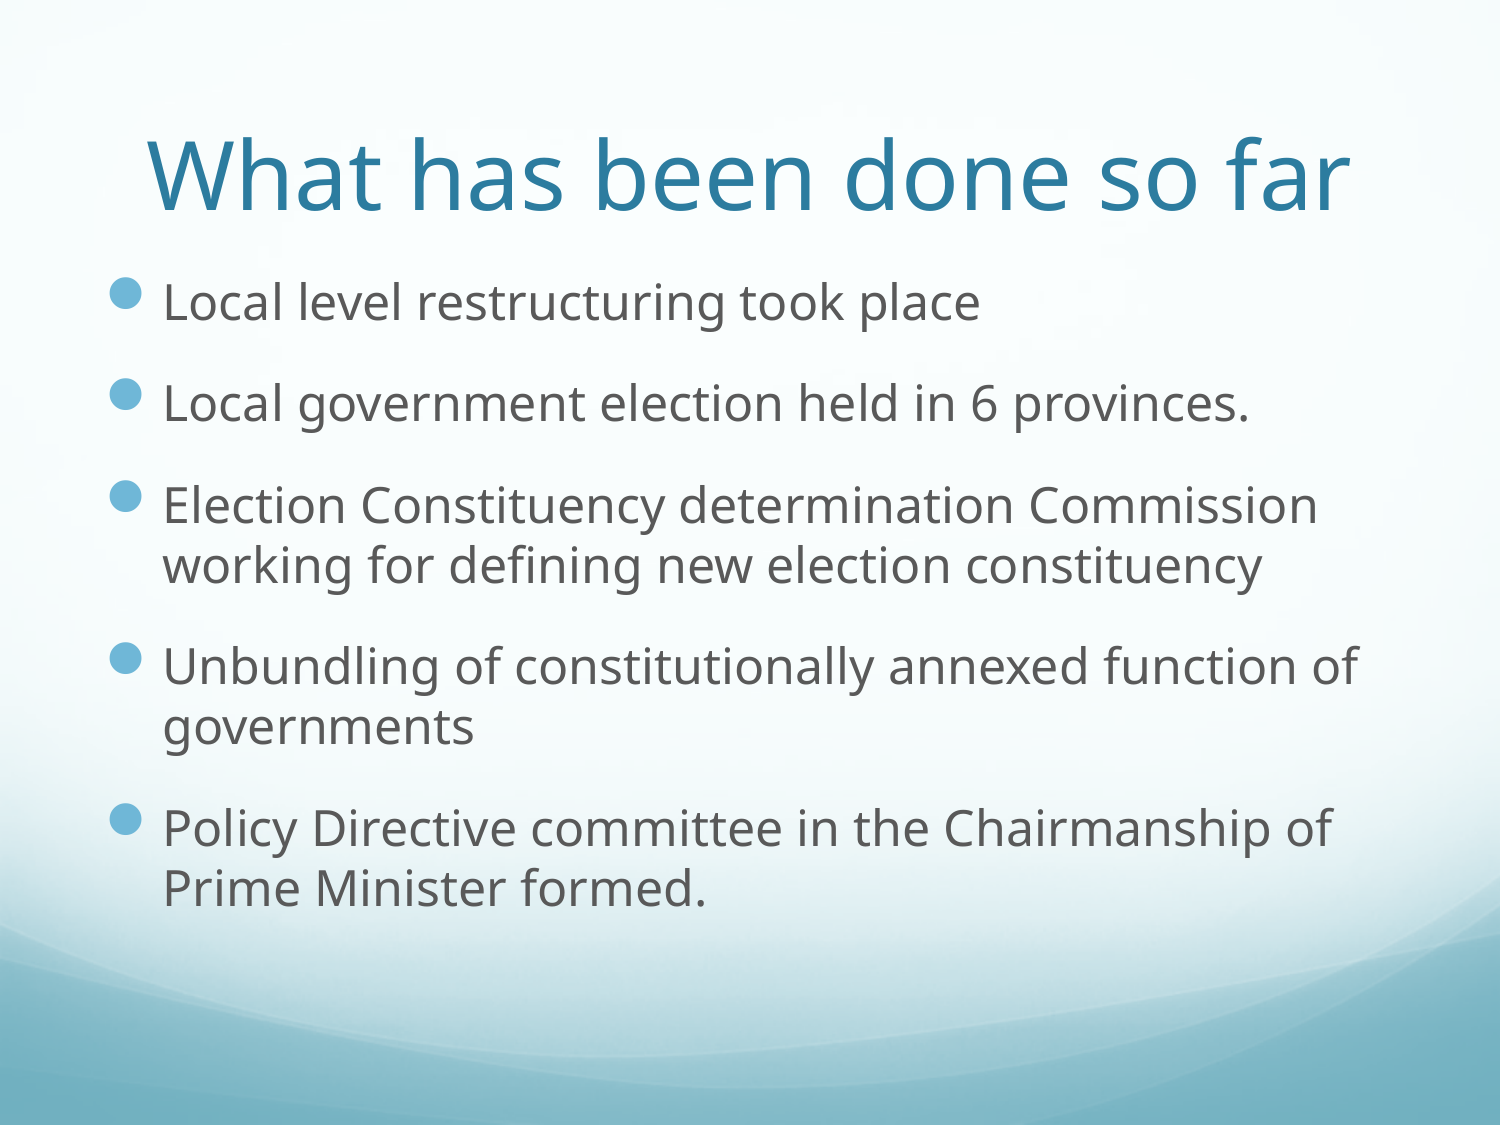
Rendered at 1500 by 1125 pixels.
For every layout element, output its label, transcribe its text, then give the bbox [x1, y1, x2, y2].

list Local level restructuring took place Local government election held in 6 provinces. Election Constituency determination Commission working for defining new election constituency Unbundling of constitutionally annexed function of governments Policy Directive committee in the Chairmanship of Prime Minister formed. [90, 262, 1410, 975]
title What has been done so far [90, 17, 1410, 237]
